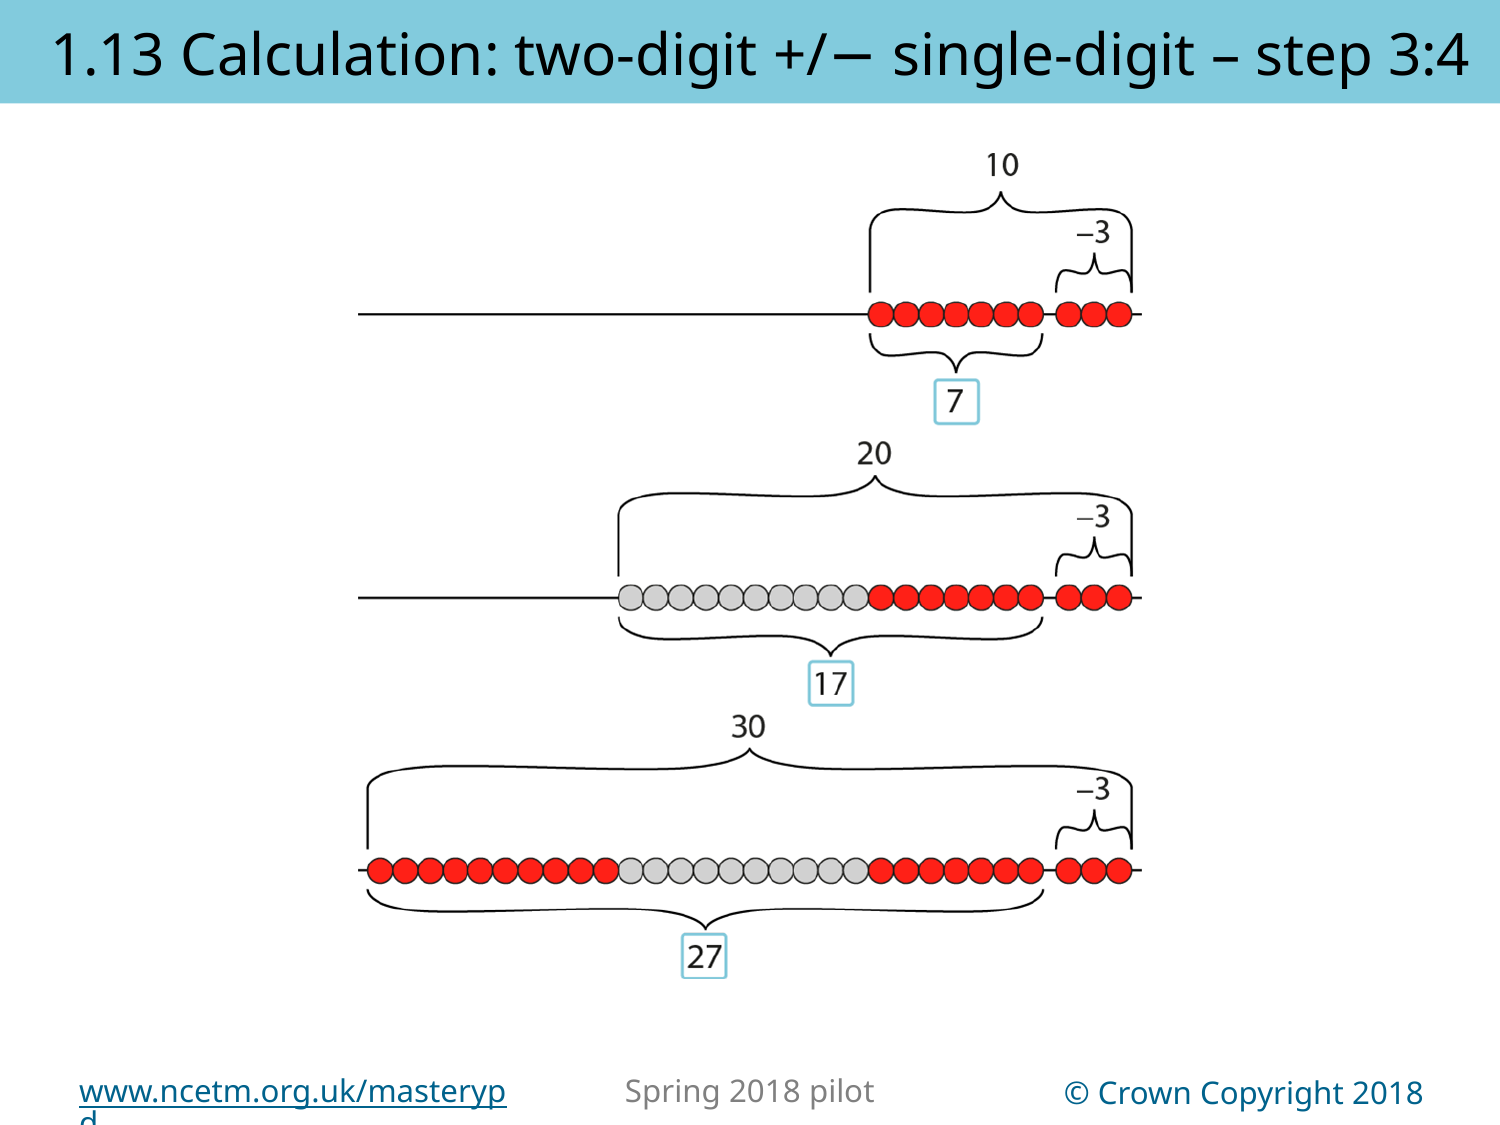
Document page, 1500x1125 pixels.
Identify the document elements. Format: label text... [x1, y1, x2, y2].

list 1.13 Calculation: two-digit +/− single-digit – step 3:4 [0, 0, 1500, 104]
picture [358, 145, 1142, 979]
